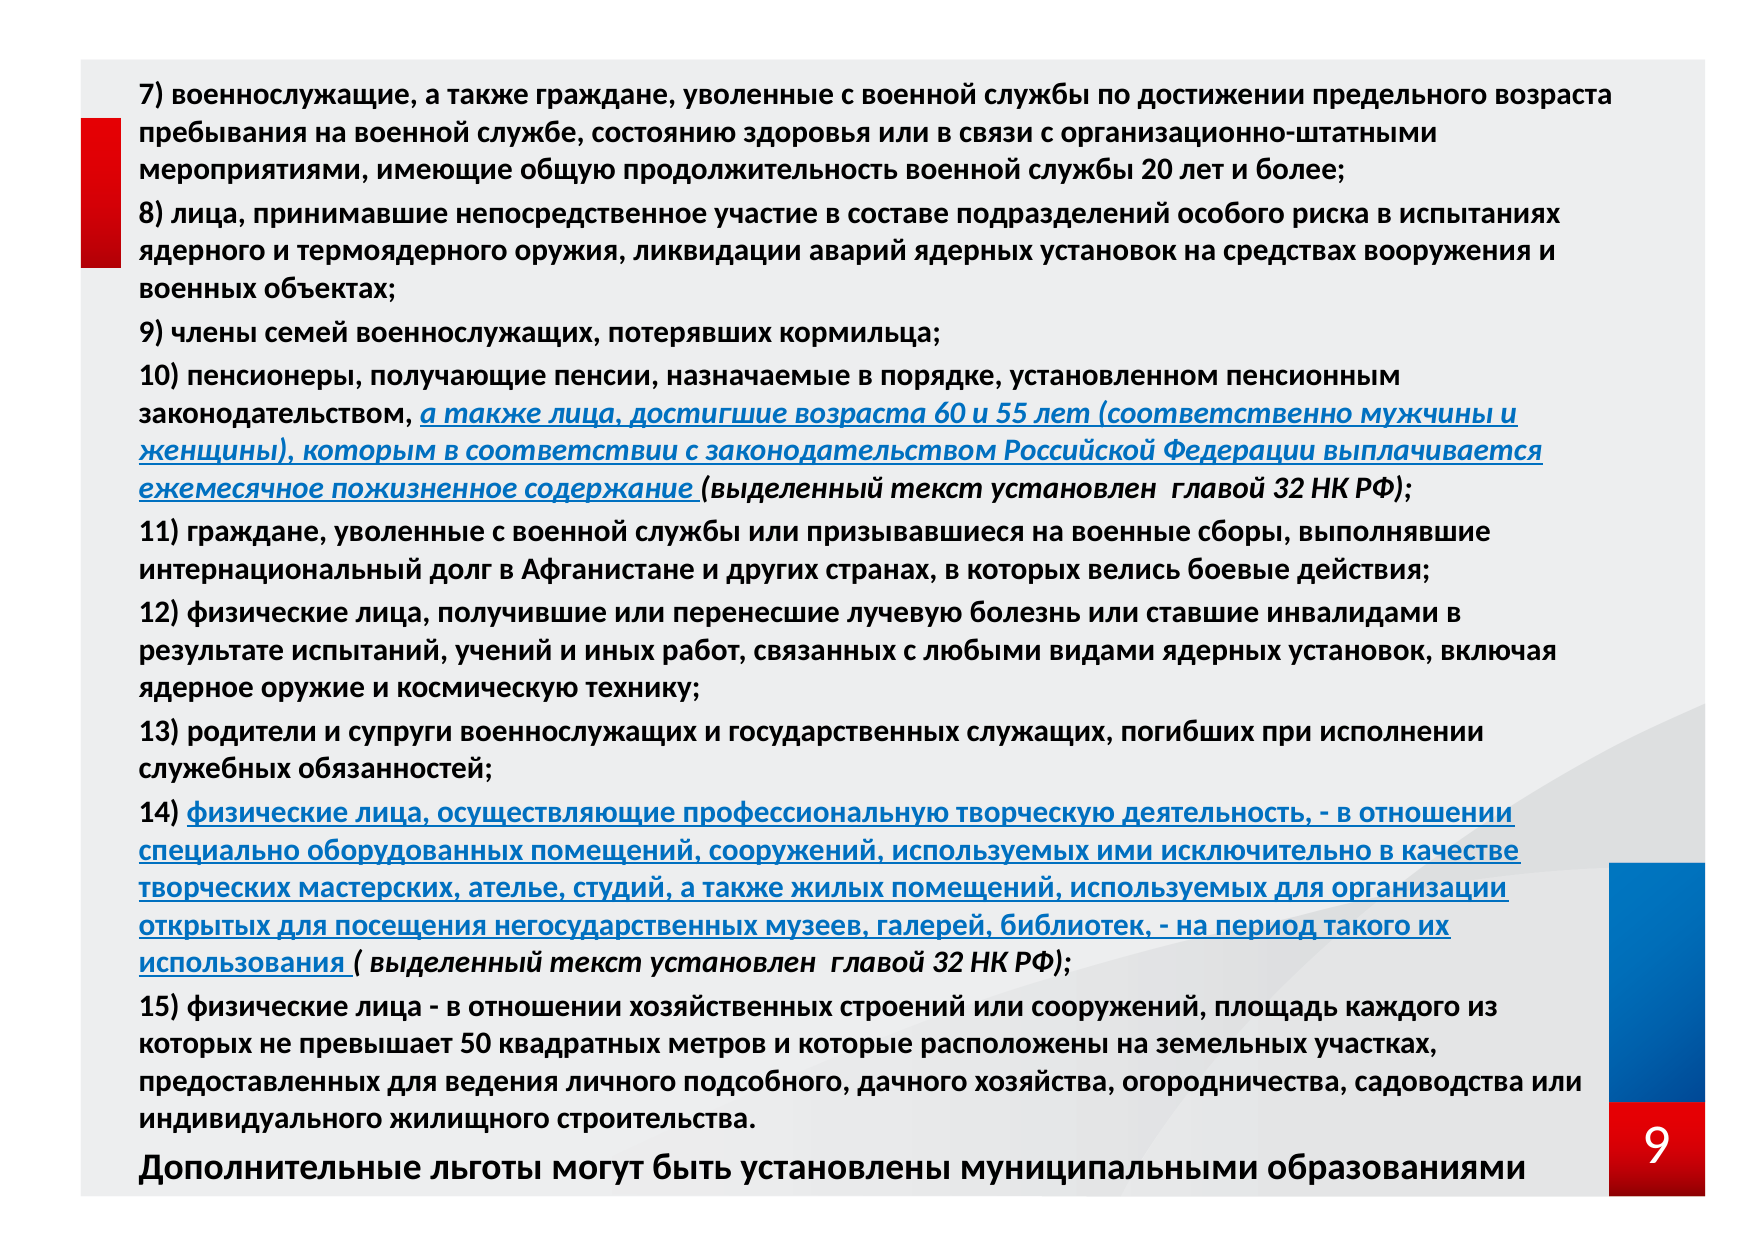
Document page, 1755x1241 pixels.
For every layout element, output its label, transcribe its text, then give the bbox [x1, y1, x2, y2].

slide_number 9 [1596, 1092, 1716, 1207]
picture [0, 0, 1755, 1241]
list 7) военнослужащие, а также граждане, уволенные с военной службы по достижении предельного возраста пребывания на военной службе, состоянию здоровья или в связи с организационно-штатными мероприятиями, имеющие общую продолжительность военной службы 20 лет и более; 8) лица, принимавшие непосредственное участие в составе подразделений особого риска в испытаниях ядерного и термоядерного оружия, ликвидации аварий ядерных установок на средствах вооружения и военных объектах; 9) члены семей военнослужащих, потерявших кормильца; 10) пенсионеры, получающие пенсии, назначаемые в порядке, установленном пенсионным законодательством, а также лица, достигшие возраста 60 и 55 лет (соответственно мужчины и женщины), которым в соответствии с законодательством Российской Федерации выплачивается ежемесячное пожизненное содержание (выделенный текст установлен главой 32 НК РФ); 11) граждане, уволенные с военной службы или призывавшиеся на военные сборы, выполнявшие интернациональный долг в Афганистане и других странах, в которых велись боевые действия; 12) физические лица, получившие или перенесшие лучевую болезнь или ставшие инвалидами в результате испытаний, учений и иных работ, связанных с любыми видами ядерных установок, включая ядерное оружие и космическую технику; 13) родители и супруги военнослужащих и государственных служащих, погибших при исполнении служебных обязанностей; 14) физические лица, осуществляющие профессиональную творческую деятельность, - в отношении специально оборудованных помещений, сооружений, используемых ими исключительно в качестве творческих мастерских, ателье, студий, а также жилых помещений, используемых для организации открытых для посещения негосударственных музеев, галерей, библиотек, - на период такого их использования ( выделенный текст установлен главой 32 НК РФ); 15) физические лица - в отношении хозяйственных строений или сооружений, площадь каждого из которых не превышает 50 квадратных метров и которые расположены на земельных участках, предоставленных для ведения личного подсобного, дачного хозяйства, огородничества, садоводства или индивидуального жилищного строительства. Дополнительные льготы могут быть установлены муниципальными образованиями [61, 64, 1634, 1223]
